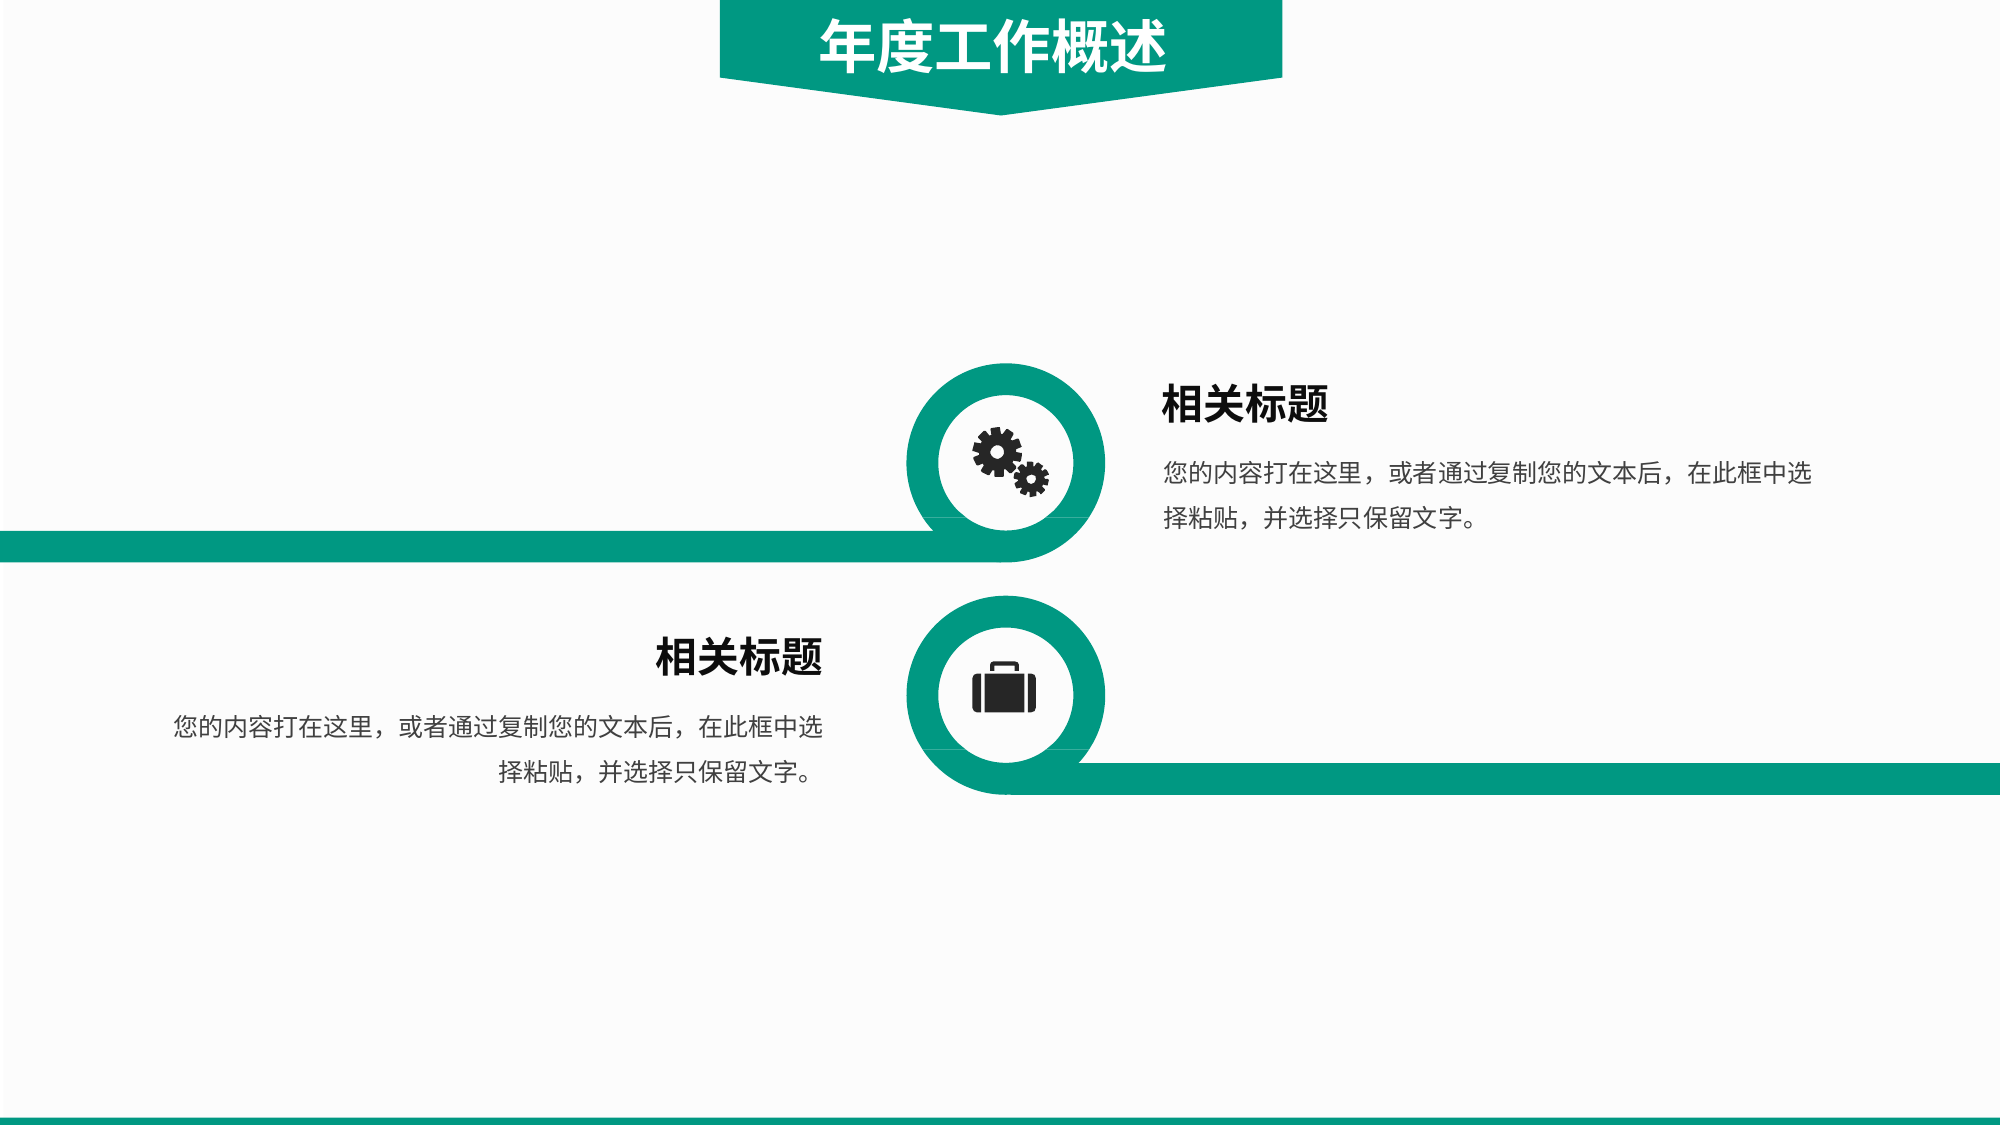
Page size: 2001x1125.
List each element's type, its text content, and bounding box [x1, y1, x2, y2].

text_box 年度工作概述 [818, 2, 1191, 88]
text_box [1146, 370, 1845, 537]
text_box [906, 595, 2000, 795]
text_box [0, 1116, 2000, 1125]
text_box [0, 363, 1106, 563]
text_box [972, 426, 1049, 498]
text_box [718, 0, 1284, 117]
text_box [142, 623, 839, 790]
